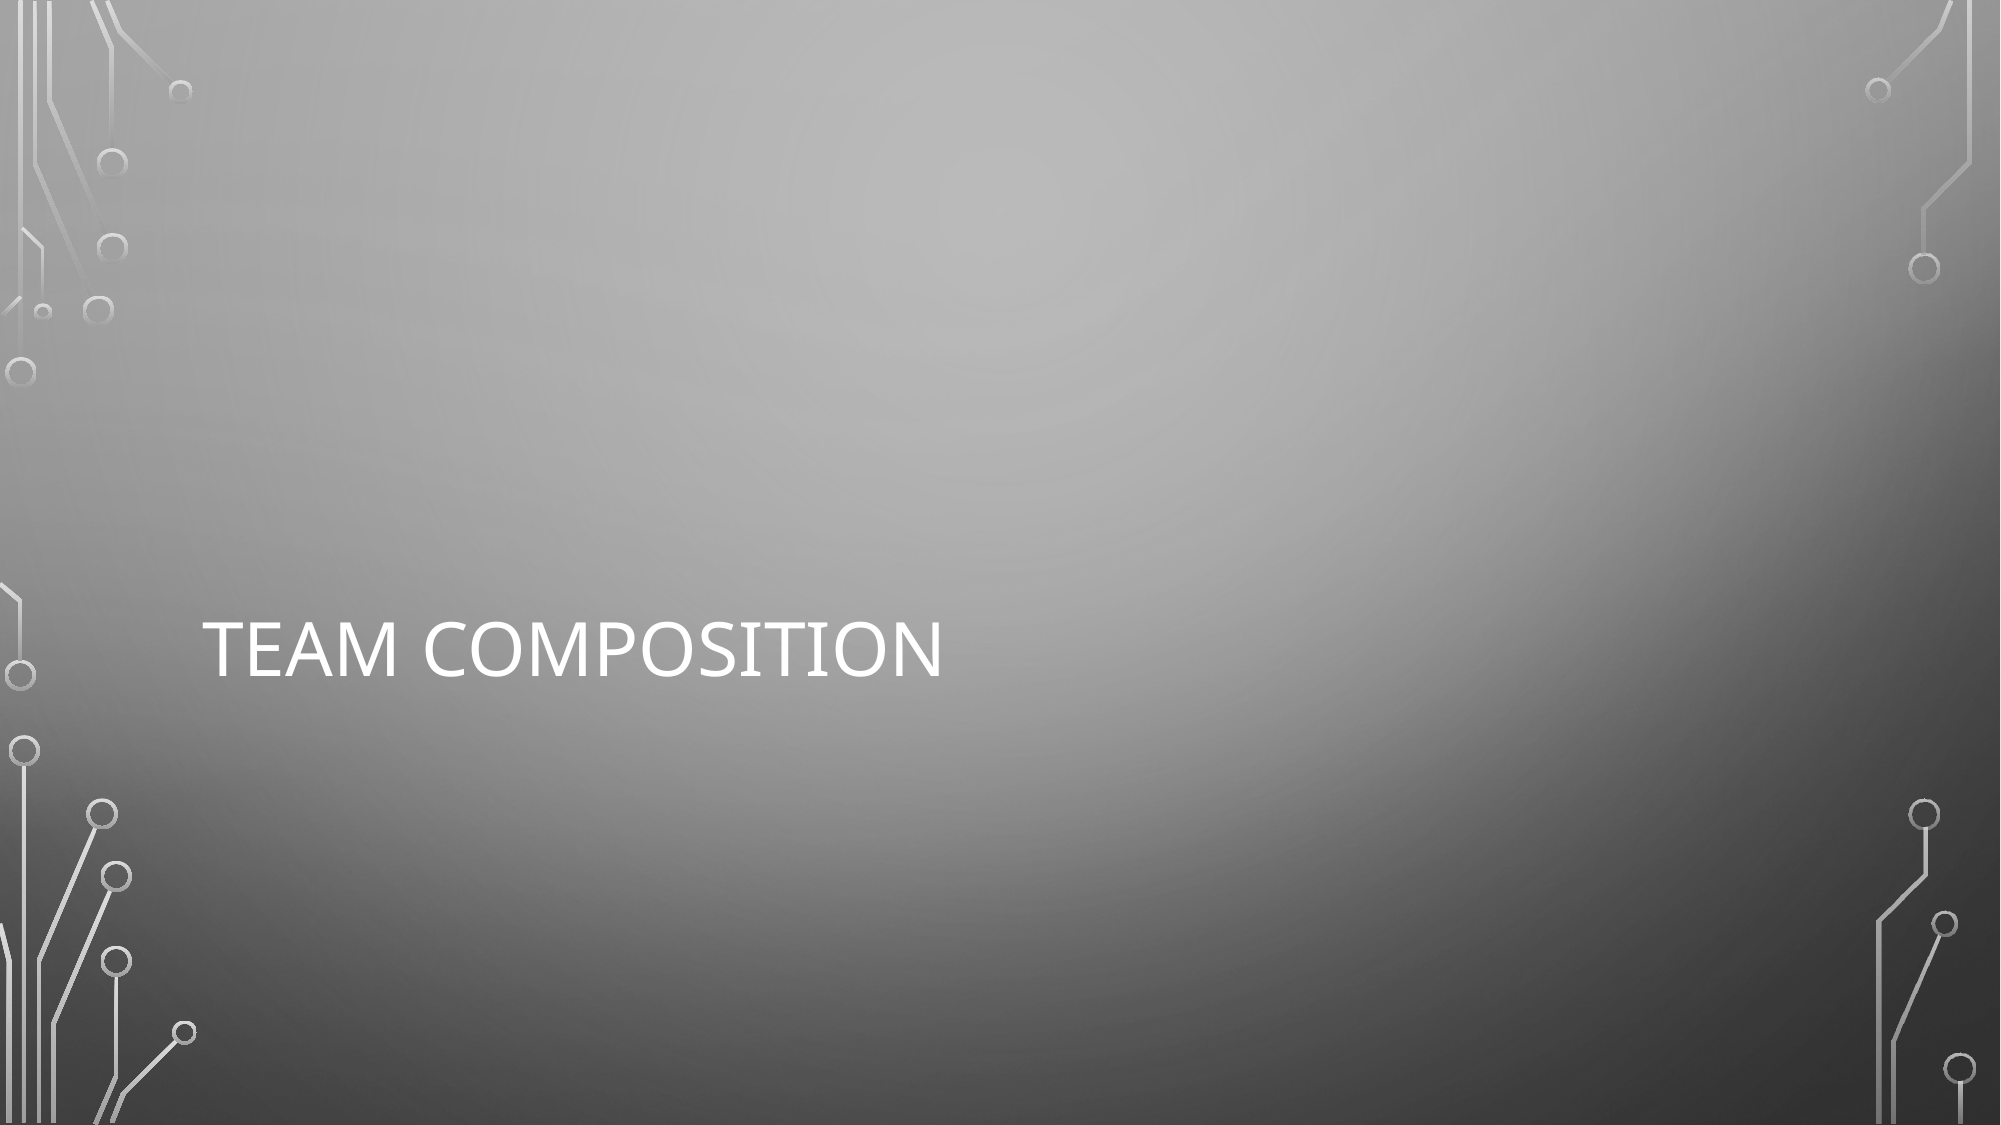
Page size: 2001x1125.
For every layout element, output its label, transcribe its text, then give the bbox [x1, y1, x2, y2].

title Team Composition [187, 232, 1813, 701]
